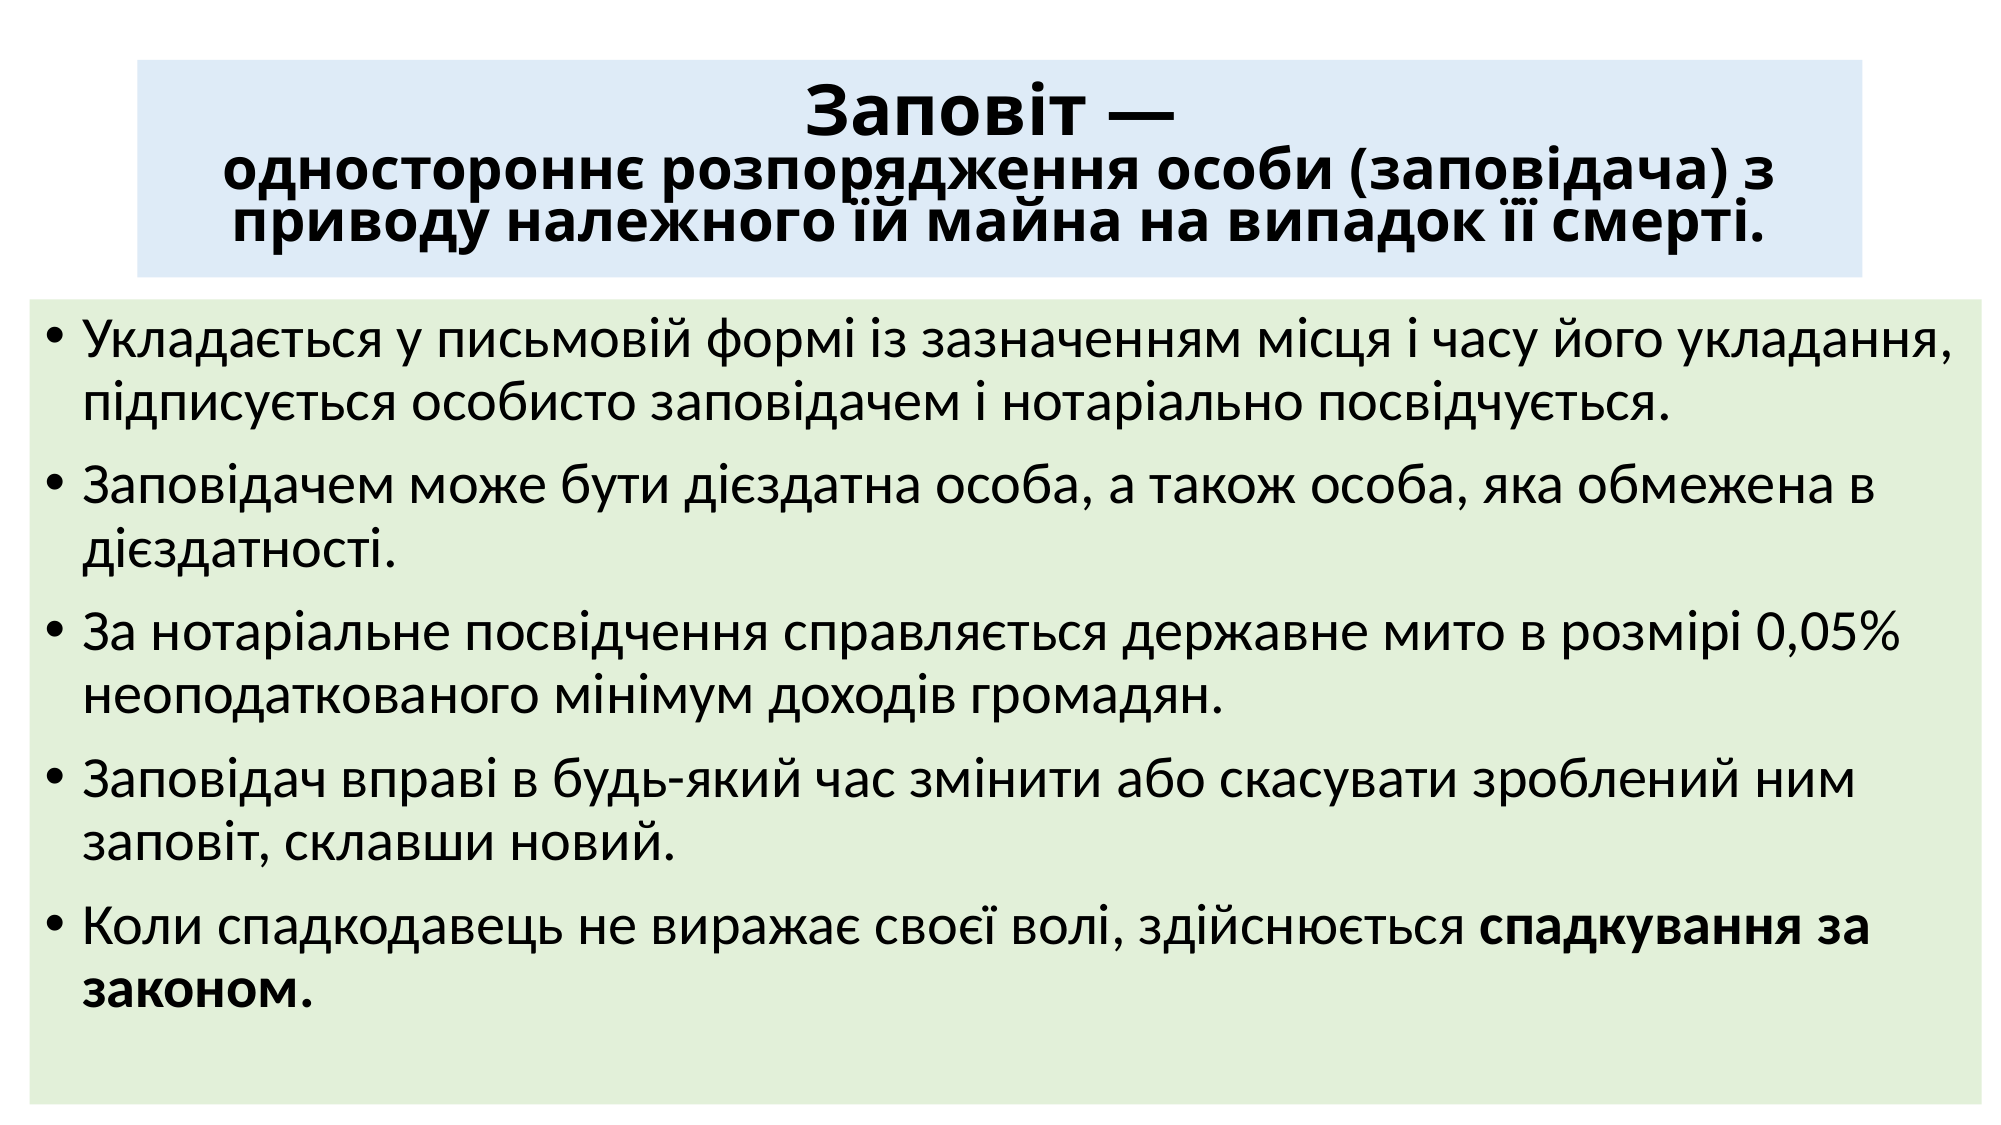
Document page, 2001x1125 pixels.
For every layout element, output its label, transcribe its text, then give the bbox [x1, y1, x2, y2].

title Заповіт — одностороннє розпорядження особи (заповідача) з приводу належного їй майна на випадок її смерті. [137, 59, 1863, 278]
list Укладається у письмовій формі із зазначенням місця і часу його укладання, підписується особисто заповідачем і нотаріально посвідчується. Заповідачем може бути дієздатна особа, а також особа, яка обмежена в дієздатності. За нотаріальне посвідчення справляється державне мито в розмірі 0,05% неоподаткованого мінімум доходів громадян. Заповідач вправі в будь-який час змінити або скасувати зроблений ним заповіт, склавши новий. Коли спадкодавець не виражає своєї волі, здійснюється спадкування за законом. [29, 299, 1982, 1105]
